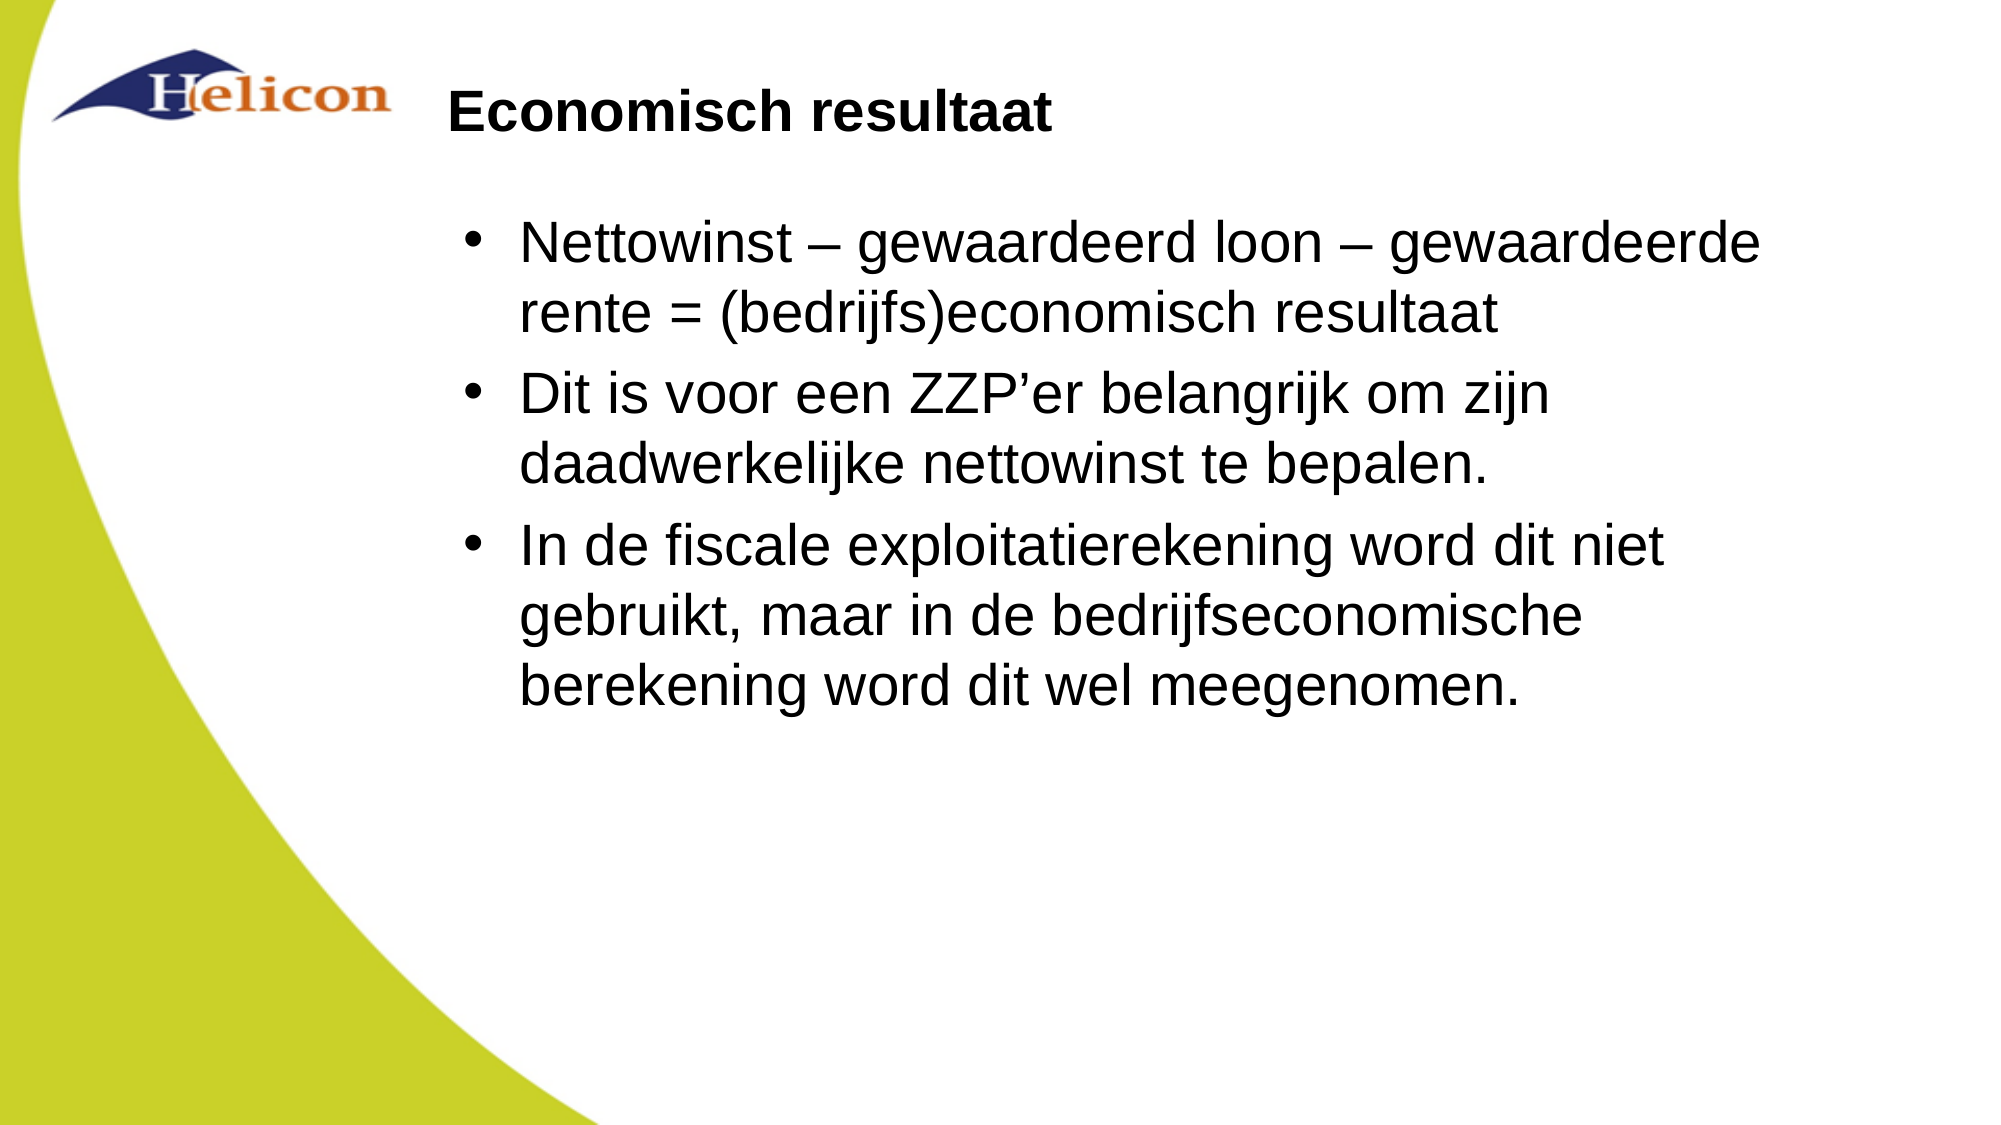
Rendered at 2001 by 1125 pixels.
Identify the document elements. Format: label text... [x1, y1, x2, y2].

title Economisch resultaat [432, 54, 1887, 161]
list Nettowinst – gewaardeerd loon – gewaardeerde rente = (bedrijfs)economisch resultaat Dit is voor een ZZP’er belangrijk om zijn daadwerkelijke nettowinst te bepalen. In de fiscale exploitatierekening word dit niet gebruikt, maar in de bedrijfseconomische berekening word dit wel meegenomen. [448, 196, 1900, 1005]
picture [0, 0, 2000, 1125]
